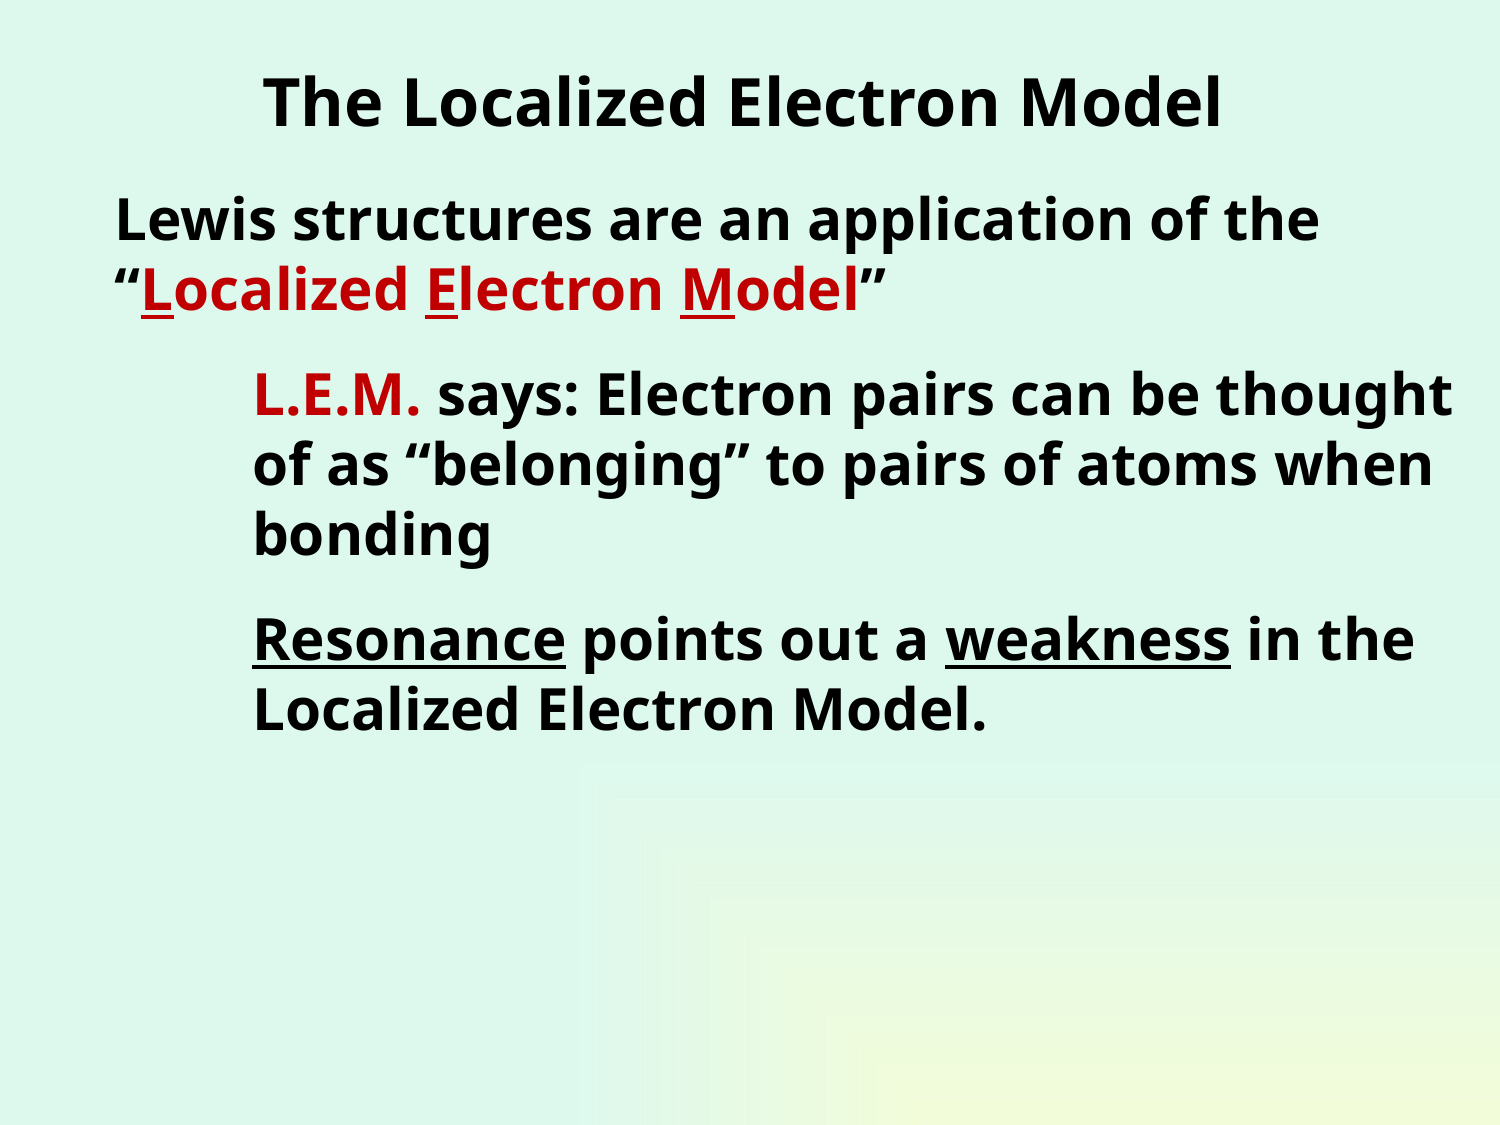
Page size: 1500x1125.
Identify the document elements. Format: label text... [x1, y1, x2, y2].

title The Localized Electron Model [112, 37, 1376, 163]
text_box Lewis structures are an application of the “Localized Electron Model” [99, 174, 1365, 330]
text_box Resonance points out a weakness in the Localized Electron Model. [237, 594, 1441, 750]
text_box L.E.M. says: Electron pairs can be thought of as “belonging” to pairs of atoms when bonding [237, 350, 1500, 575]
